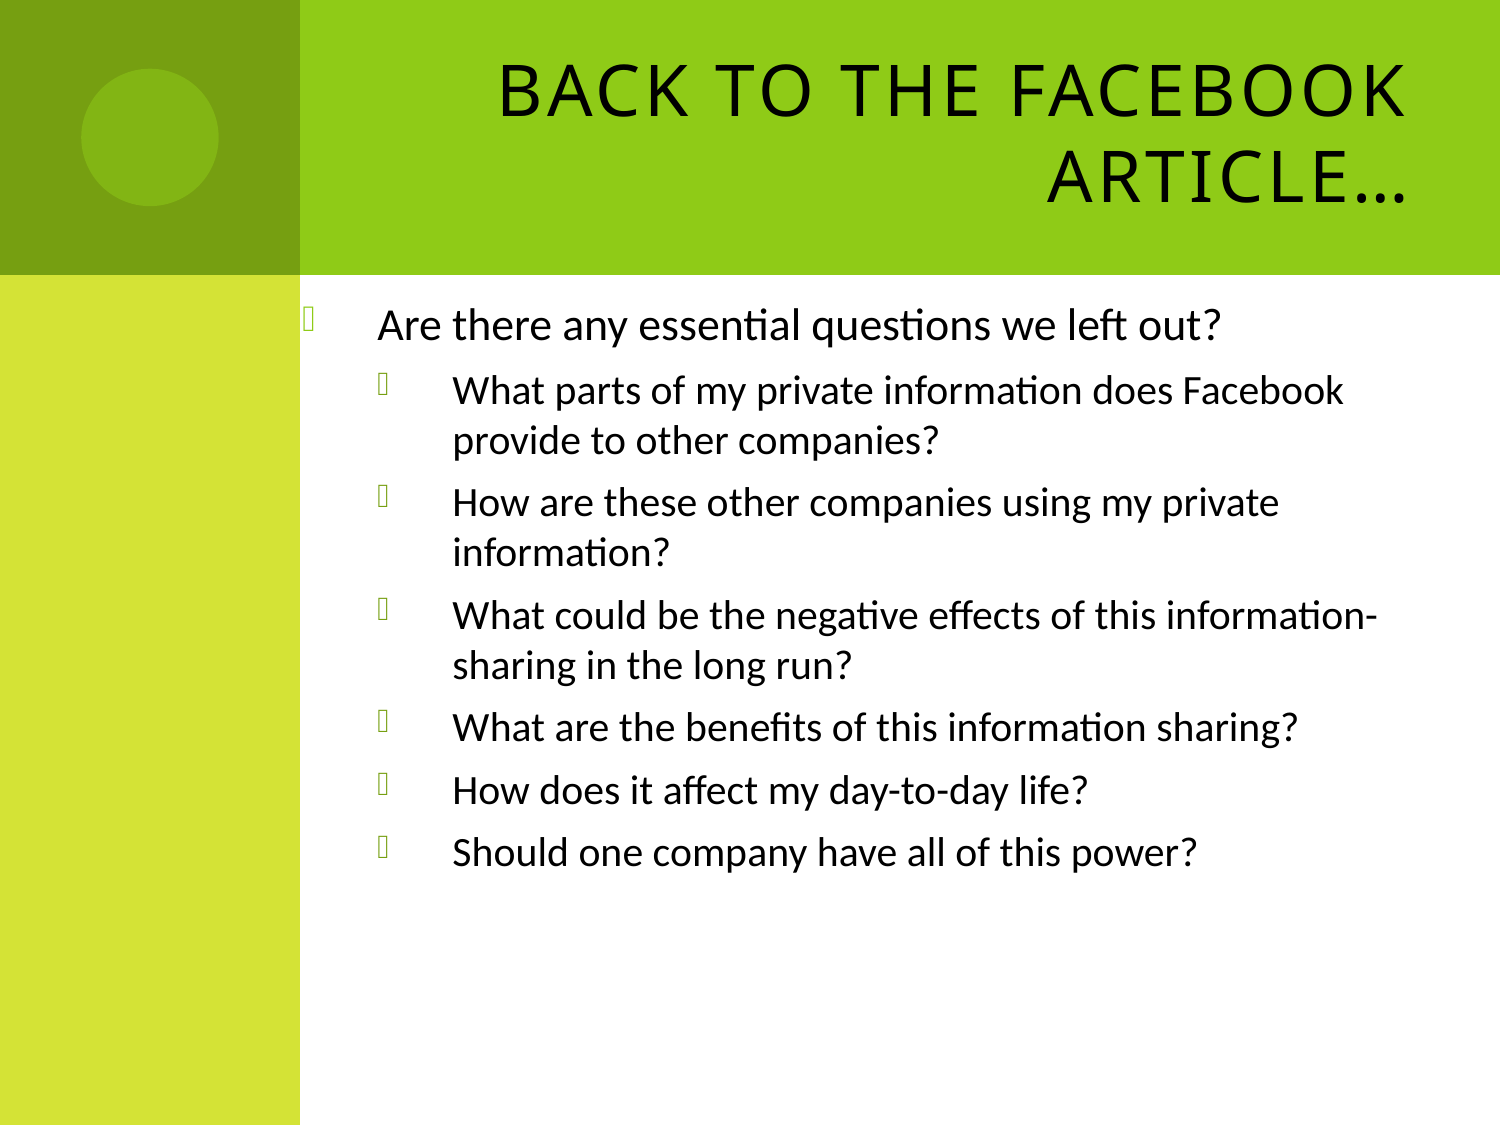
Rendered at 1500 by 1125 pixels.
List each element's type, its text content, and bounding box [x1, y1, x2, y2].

list Are there any essential questions we left out? What parts of my private information does Facebook provide to other companies? How are these other companies using my private information? What could be the negative effects of this information-sharing in the long run? What are the benefits of this information sharing? How does it affect my day-to-day life? Should one company have all of this power? [287, 287, 1425, 1088]
title Back to the Facebook Article… [399, 37, 1425, 225]
